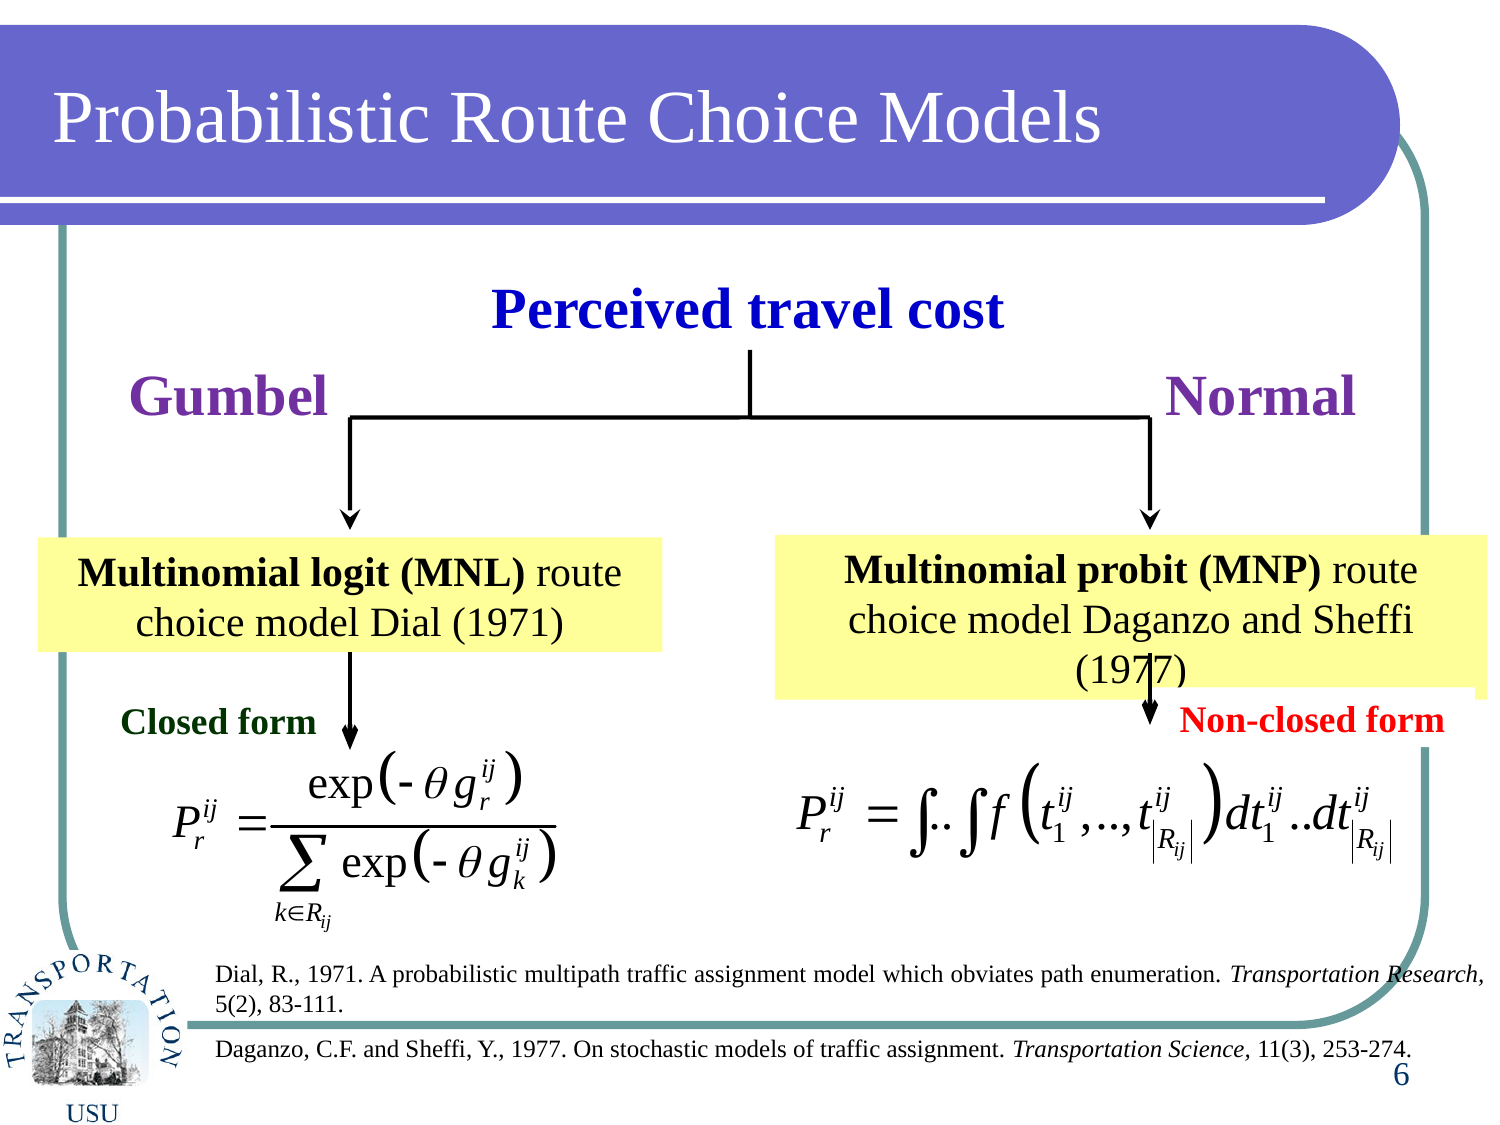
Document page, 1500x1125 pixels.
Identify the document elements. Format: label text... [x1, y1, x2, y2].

text_box [1139, 509, 1161, 530]
slide_number 6 [1174, 1071, 1426, 1101]
text_box Perceived travel cost [477, 262, 1035, 348]
text_box Normal [1151, 350, 1372, 435]
title Probabilistic Route Choice Models [37, 37, 1351, 188]
text_box Multinomial probit (MNP) route choice model Daganzo and Sheffi (1977) [774, 534, 1488, 700]
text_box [164, 744, 566, 943]
text_box [339, 509, 361, 530]
text_box Non-closed form [1149, 687, 1475, 748]
text_box Closed form [99, 689, 338, 750]
text_box Multinomial logit (MNL) route choice model Dial (1971) [37, 537, 663, 653]
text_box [787, 758, 1409, 876]
picture [0, 950, 188, 1125]
text_box [706, 348, 757, 388]
text_box Gumbel [113, 350, 345, 435]
text_box Daganzo, C.F. and Sheffi, Y., 1977. On stochastic models of traffic assignment. Transportation Science, 11(3), 253-274. [200, 1025, 1438, 1071]
text_box Dial, R., 1971. A probabilistic multipath traffic assignment model which obviates path enumeration. Transportation Research, 5(2), 83-111. [200, 950, 1500, 1025]
